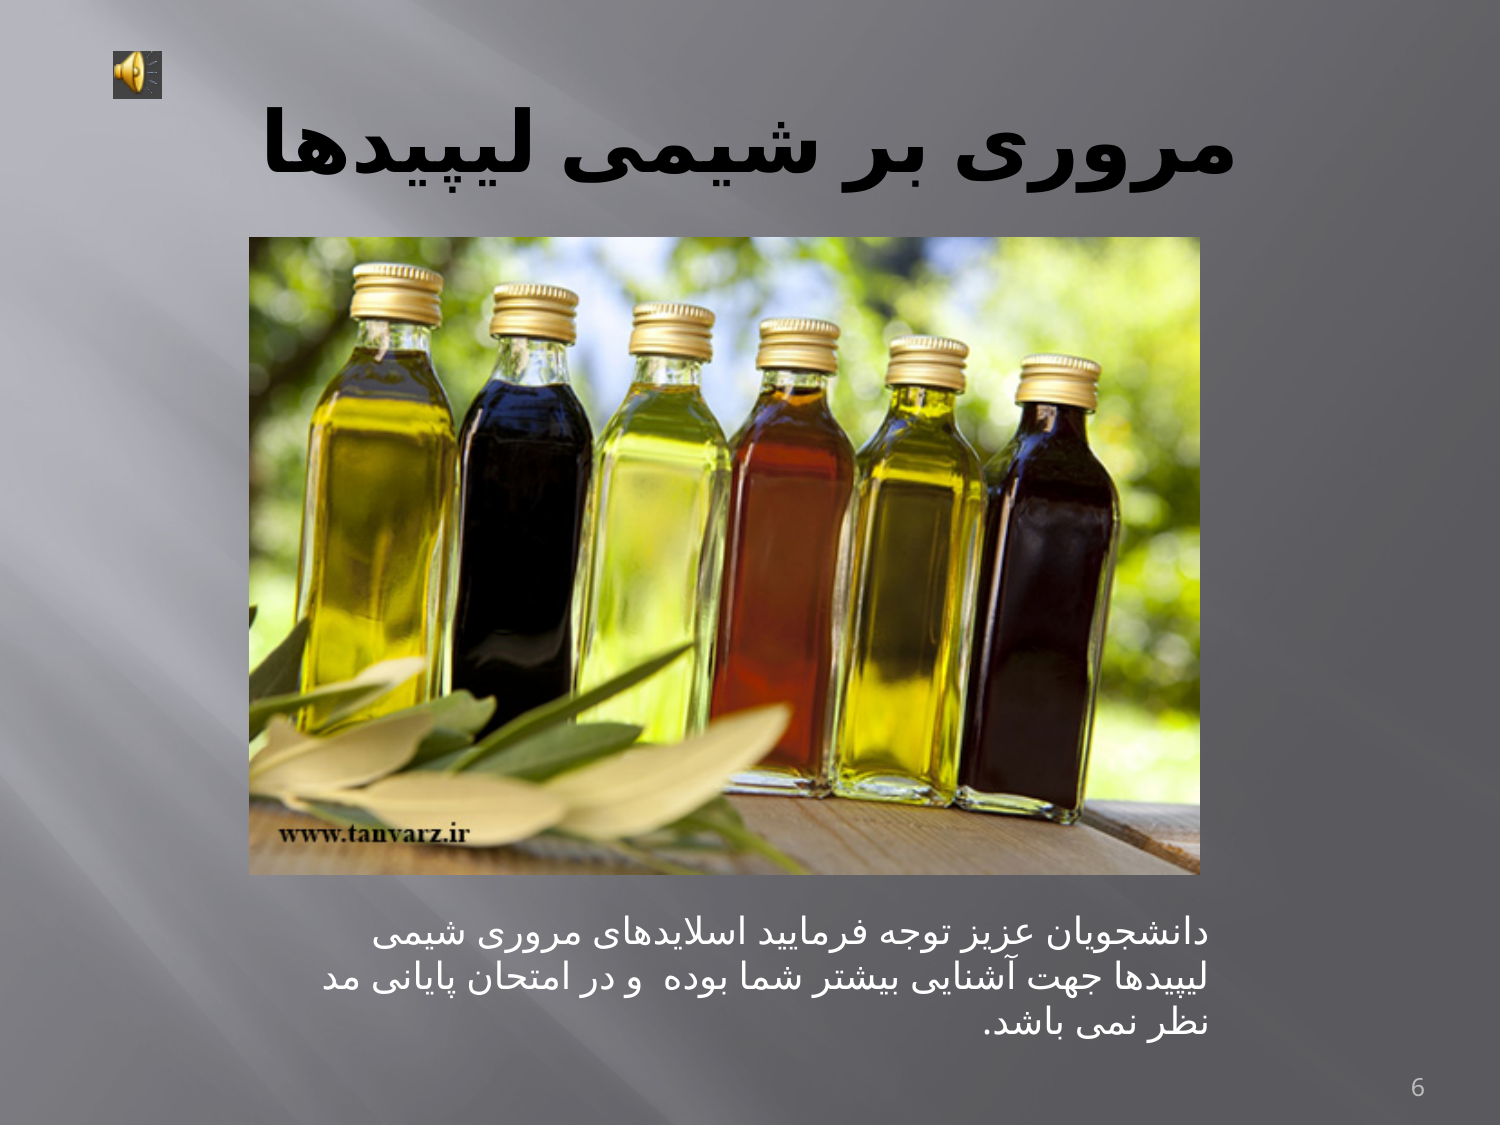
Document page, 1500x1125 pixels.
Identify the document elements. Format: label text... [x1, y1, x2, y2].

title مروری بر شیمی لیپیدها [75, 45, 1425, 233]
text_box دانشجویان عزیز توجه فرمایید اسلایدهای مروری شیمی لیپیدها جهت آشنایی بیشتر شما بوده و در امتحان پایانی مد نظر نمی باشد. [300, 912, 1225, 1050]
picture [112, 49, 163, 101]
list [249, 237, 1201, 875]
slide_number 6 [1299, 1052, 1425, 1113]
